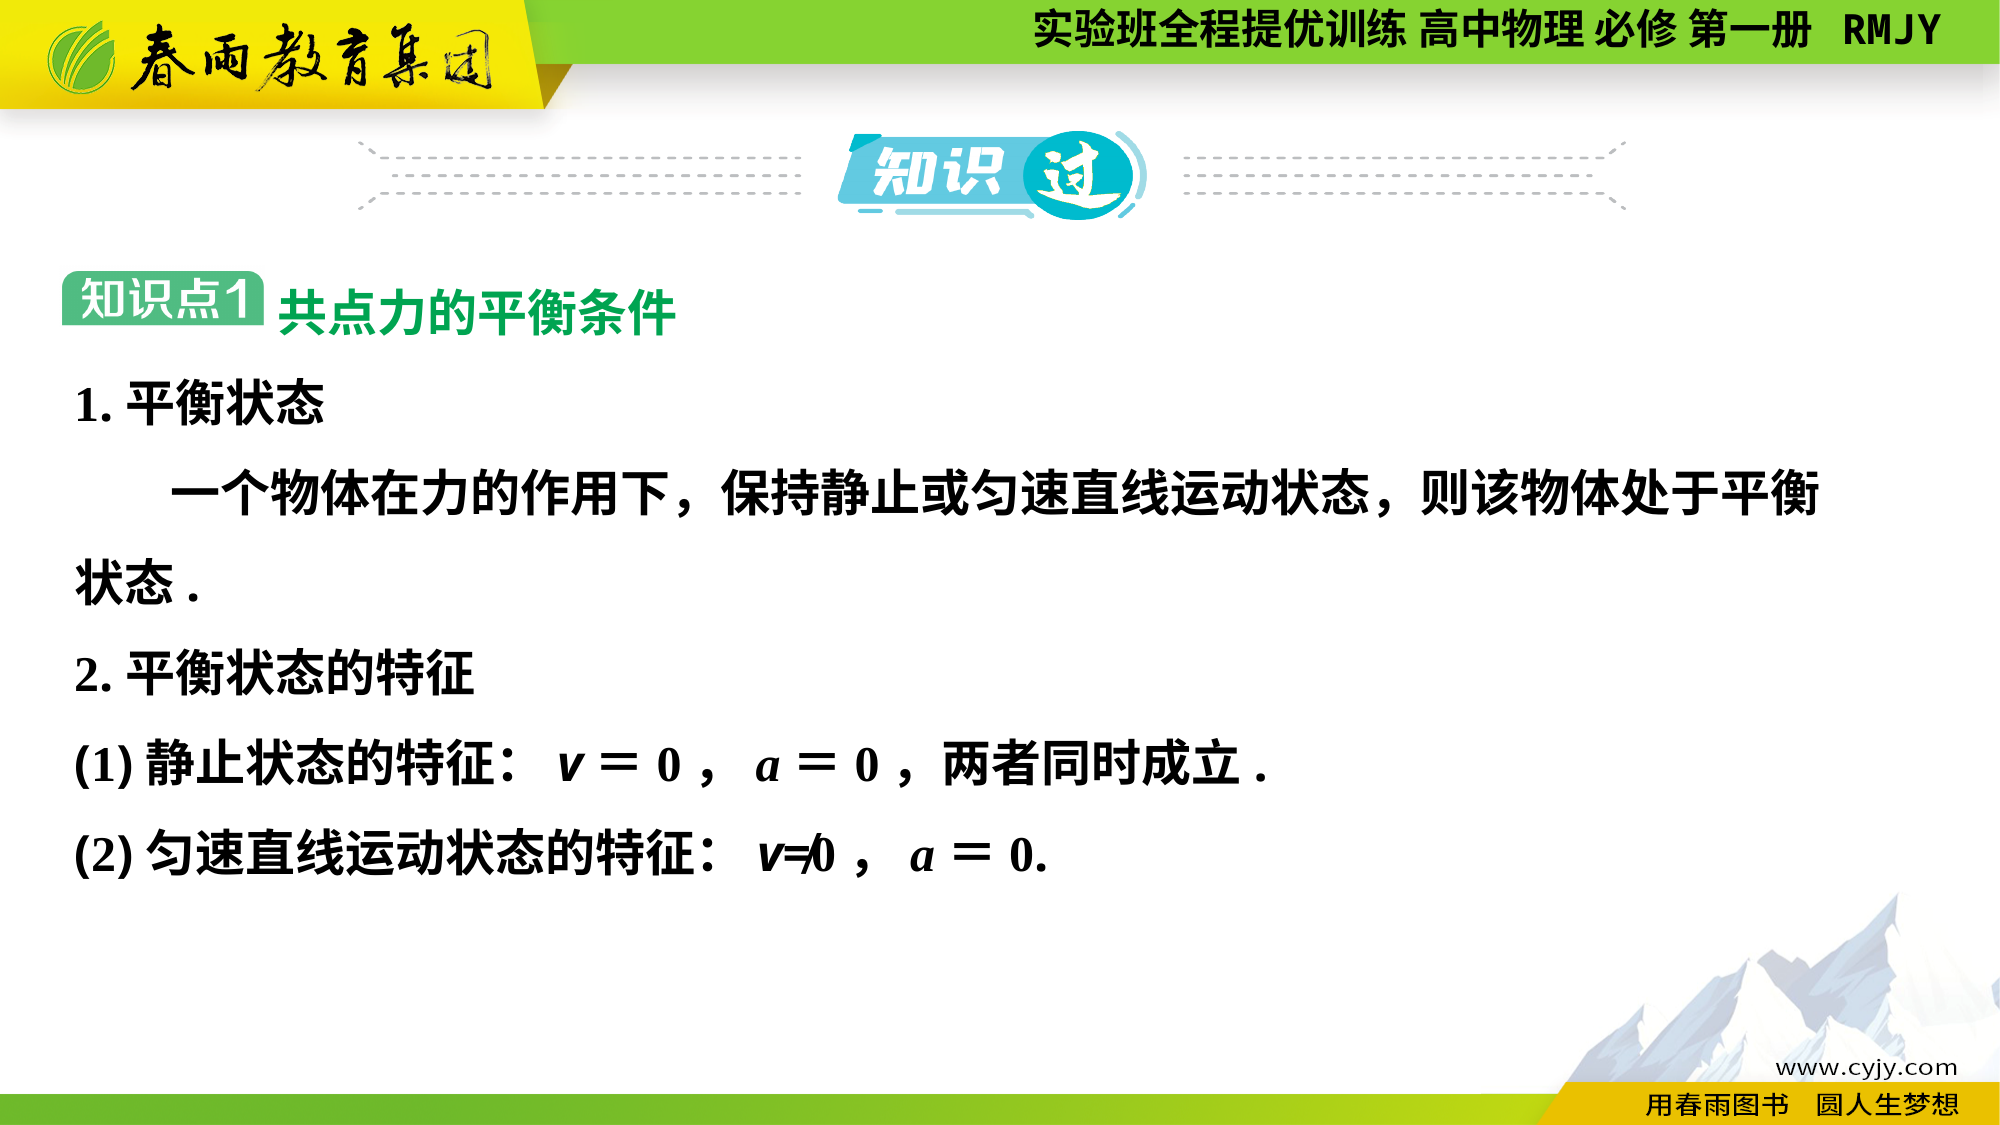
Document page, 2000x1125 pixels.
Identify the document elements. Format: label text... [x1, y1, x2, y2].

list 共点力的平衡条件 1.平衡状态 一个物体在力的作用下，保持静止或匀速直线运动状态，则该物体处于平衡 状态. 2.平衡状态的特征 (1)静止状态的特征：v＝0，a＝0，两者同时成立. (2)匀速直线运动状态的特征：v≠0，a＝0. [59, 243, 1944, 896]
picture [0, 0, 2000, 1125]
